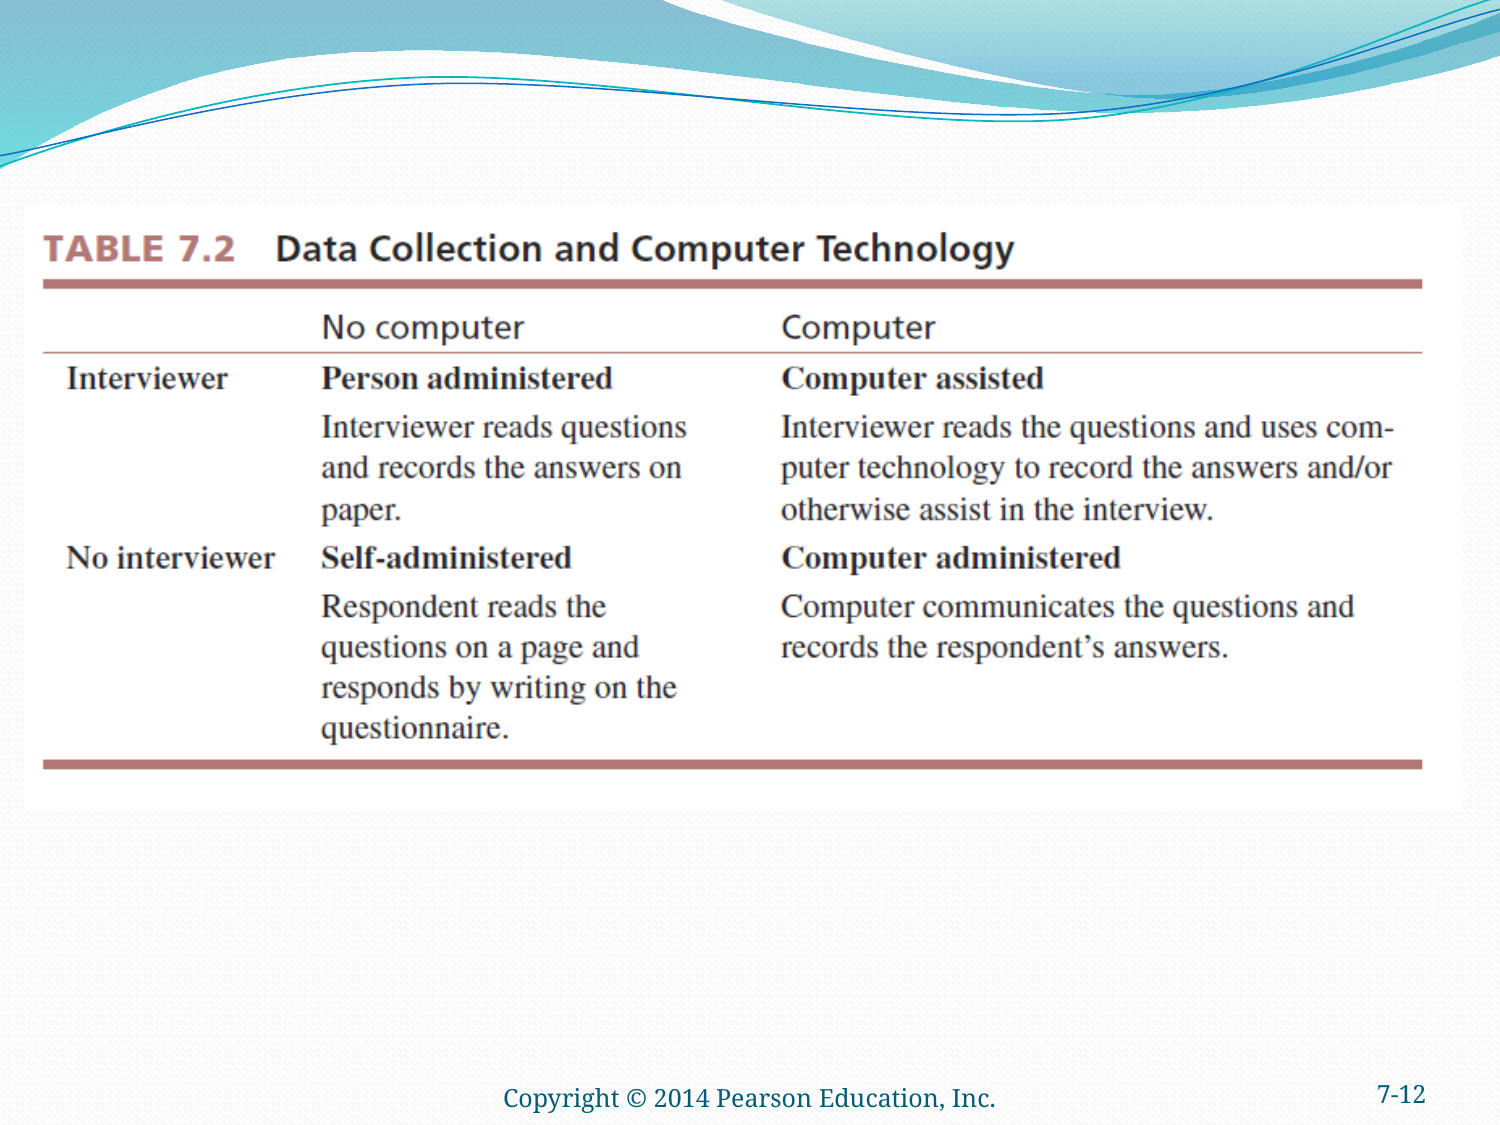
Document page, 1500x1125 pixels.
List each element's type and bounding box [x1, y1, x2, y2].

picture [24, 204, 1463, 810]
